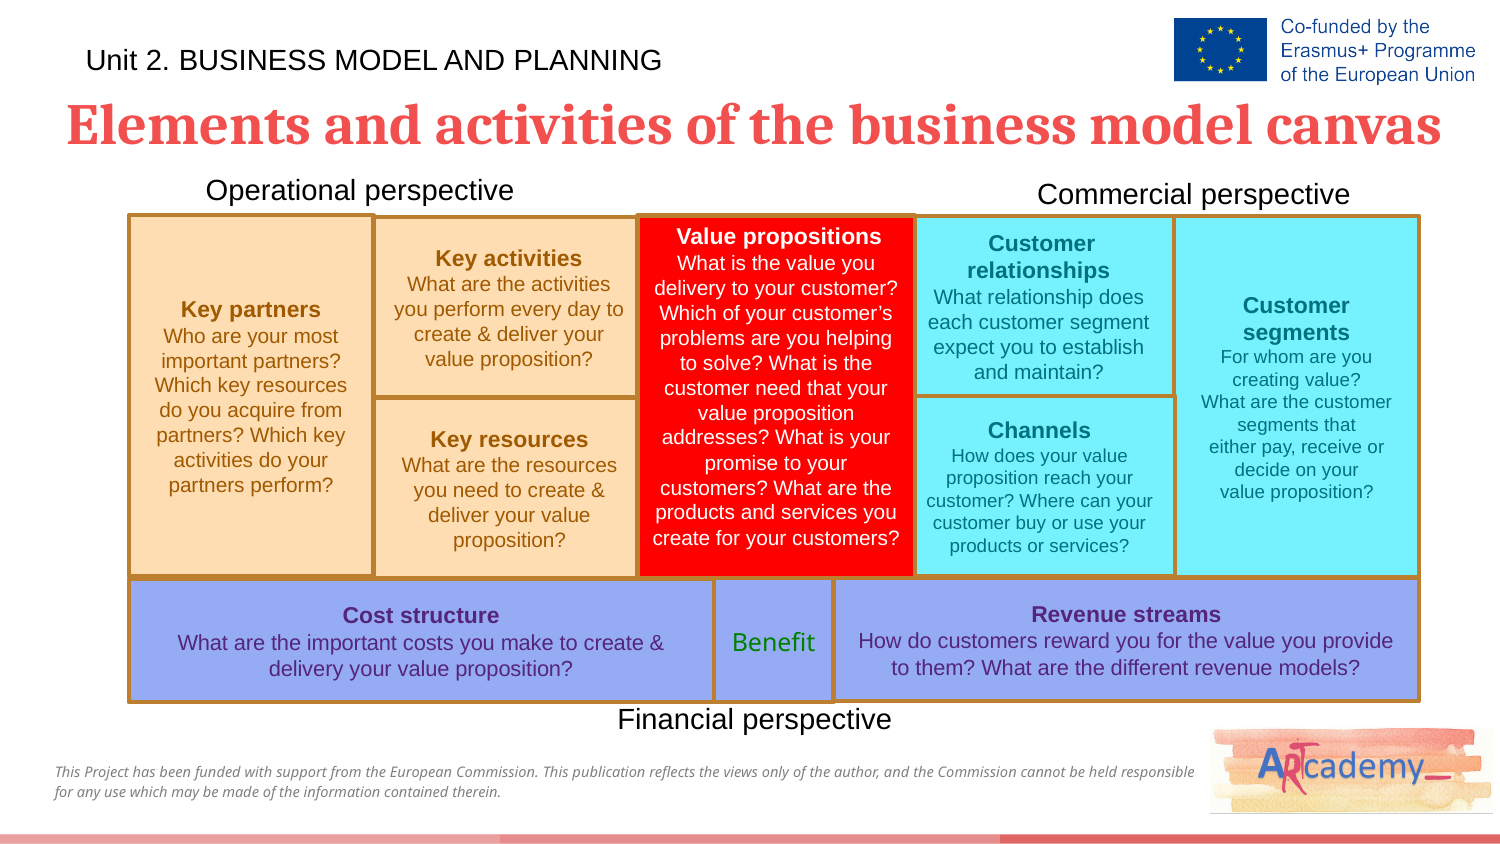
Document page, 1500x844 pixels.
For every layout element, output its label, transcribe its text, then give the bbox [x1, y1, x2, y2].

text_box This Project has been funded with support from the European Commission. This publication reflects the views only of the author, and the Commission cannot be held responsible for any use which may be made of the information contained therein. [39, 754, 1205, 799]
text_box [128, 164, 1434, 743]
picture [1210, 709, 1493, 844]
picture [1173, 18, 1475, 85]
text_box Elements and activities of the business model canvas [17, 71, 1493, 198]
text_box Unit 2. BUSINESS MODEL AND PLANNING [70, 33, 750, 84]
